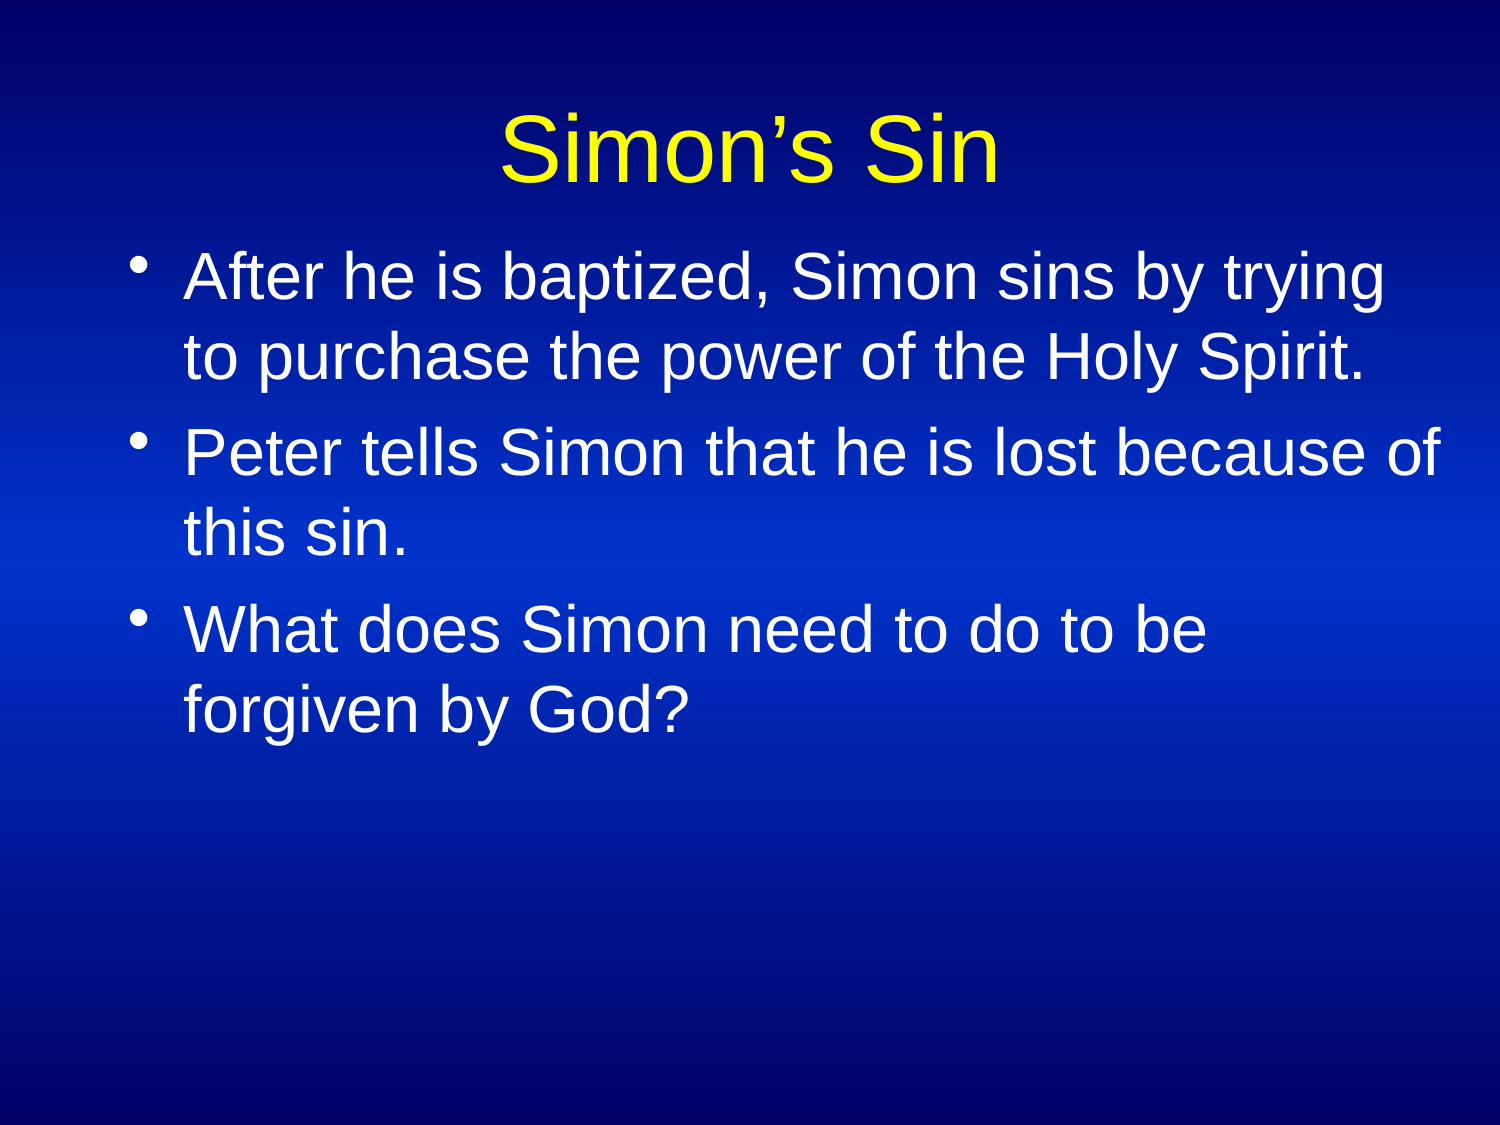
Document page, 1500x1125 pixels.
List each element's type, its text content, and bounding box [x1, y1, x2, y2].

list After he is baptized, Simon sins by trying to purchase the power of the Holy Spirit. Peter tells Simon that he is lost because of this sin. What does Simon need to do to be forgiven by God? [112, 224, 1463, 775]
title Simon’s Sin [37, 50, 1463, 238]
